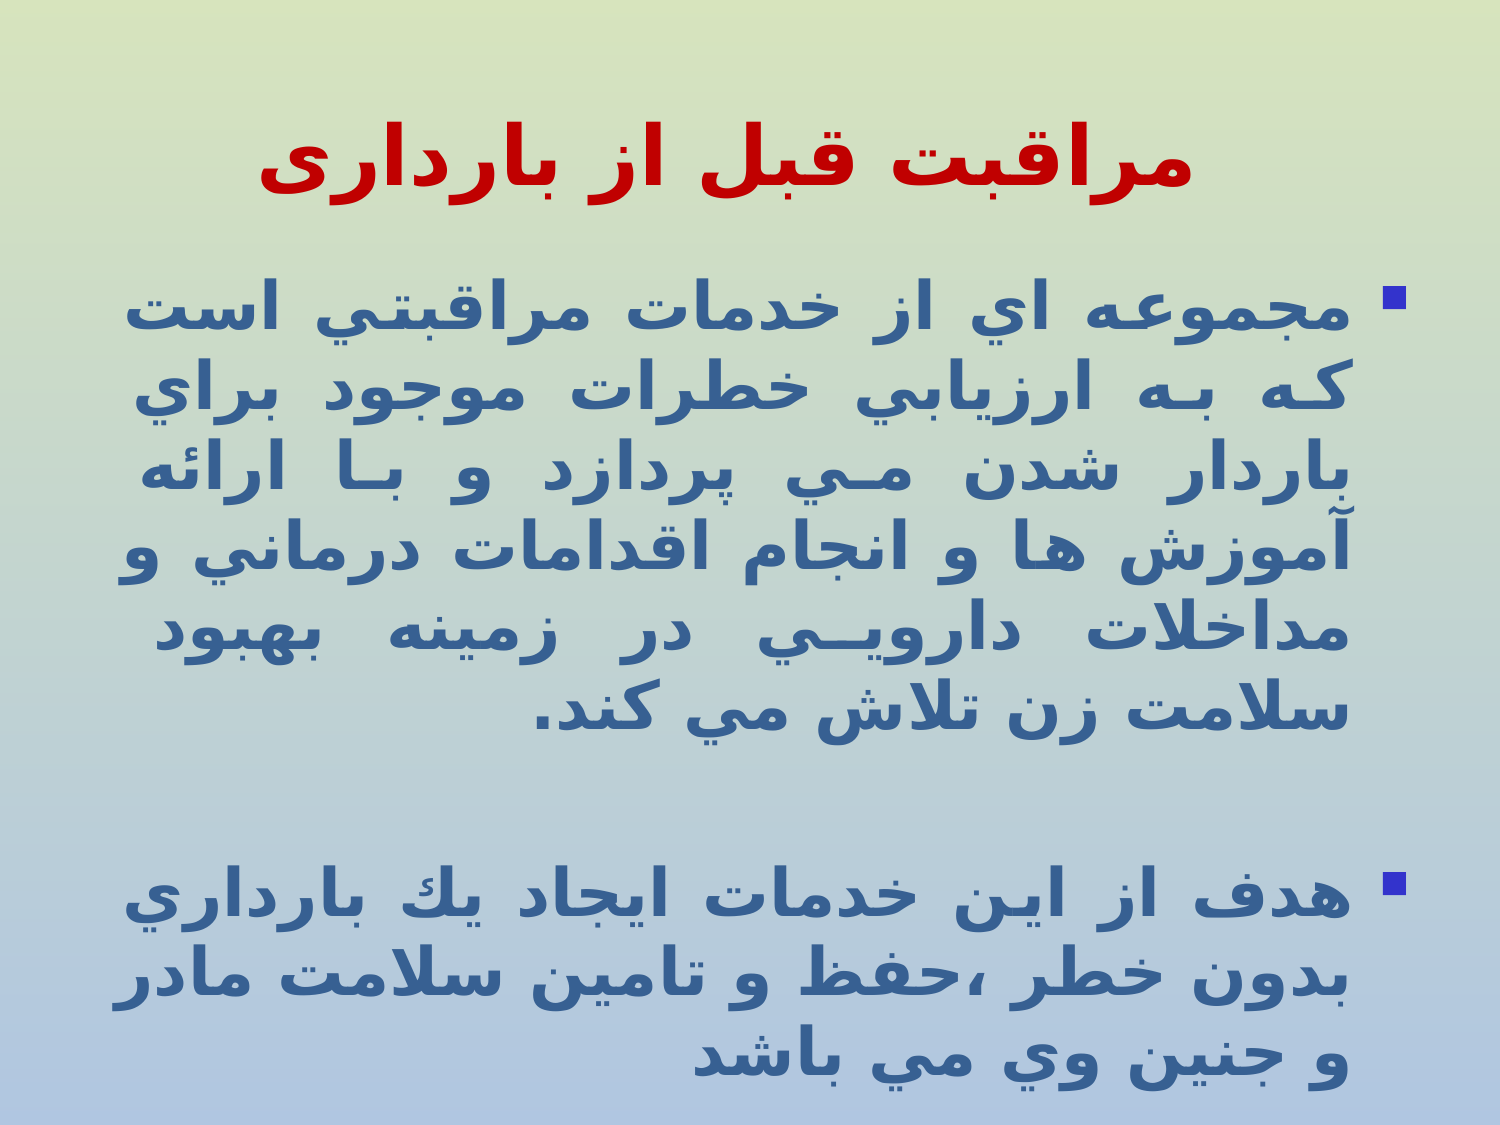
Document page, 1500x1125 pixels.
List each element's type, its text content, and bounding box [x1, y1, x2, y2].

list مجموعه اي از خدمات مراقبتي است كه به ارزيابي خطرات موجود براي باردار شدن مي پردازد و با ارائه آموزش ها و انجام اقدامات درماني و مداخلات دارويي در زمينه بهبود سلامت زن تلاش مي كند. هدف از اين خدمات ايجاد يك بارداري بدون خطر ،حفظ و تامين سلامت مادر و جنين وي مي باشد [100, 255, 1425, 958]
title مراقبت قبل از بارداری [123, 19, 1331, 210]
